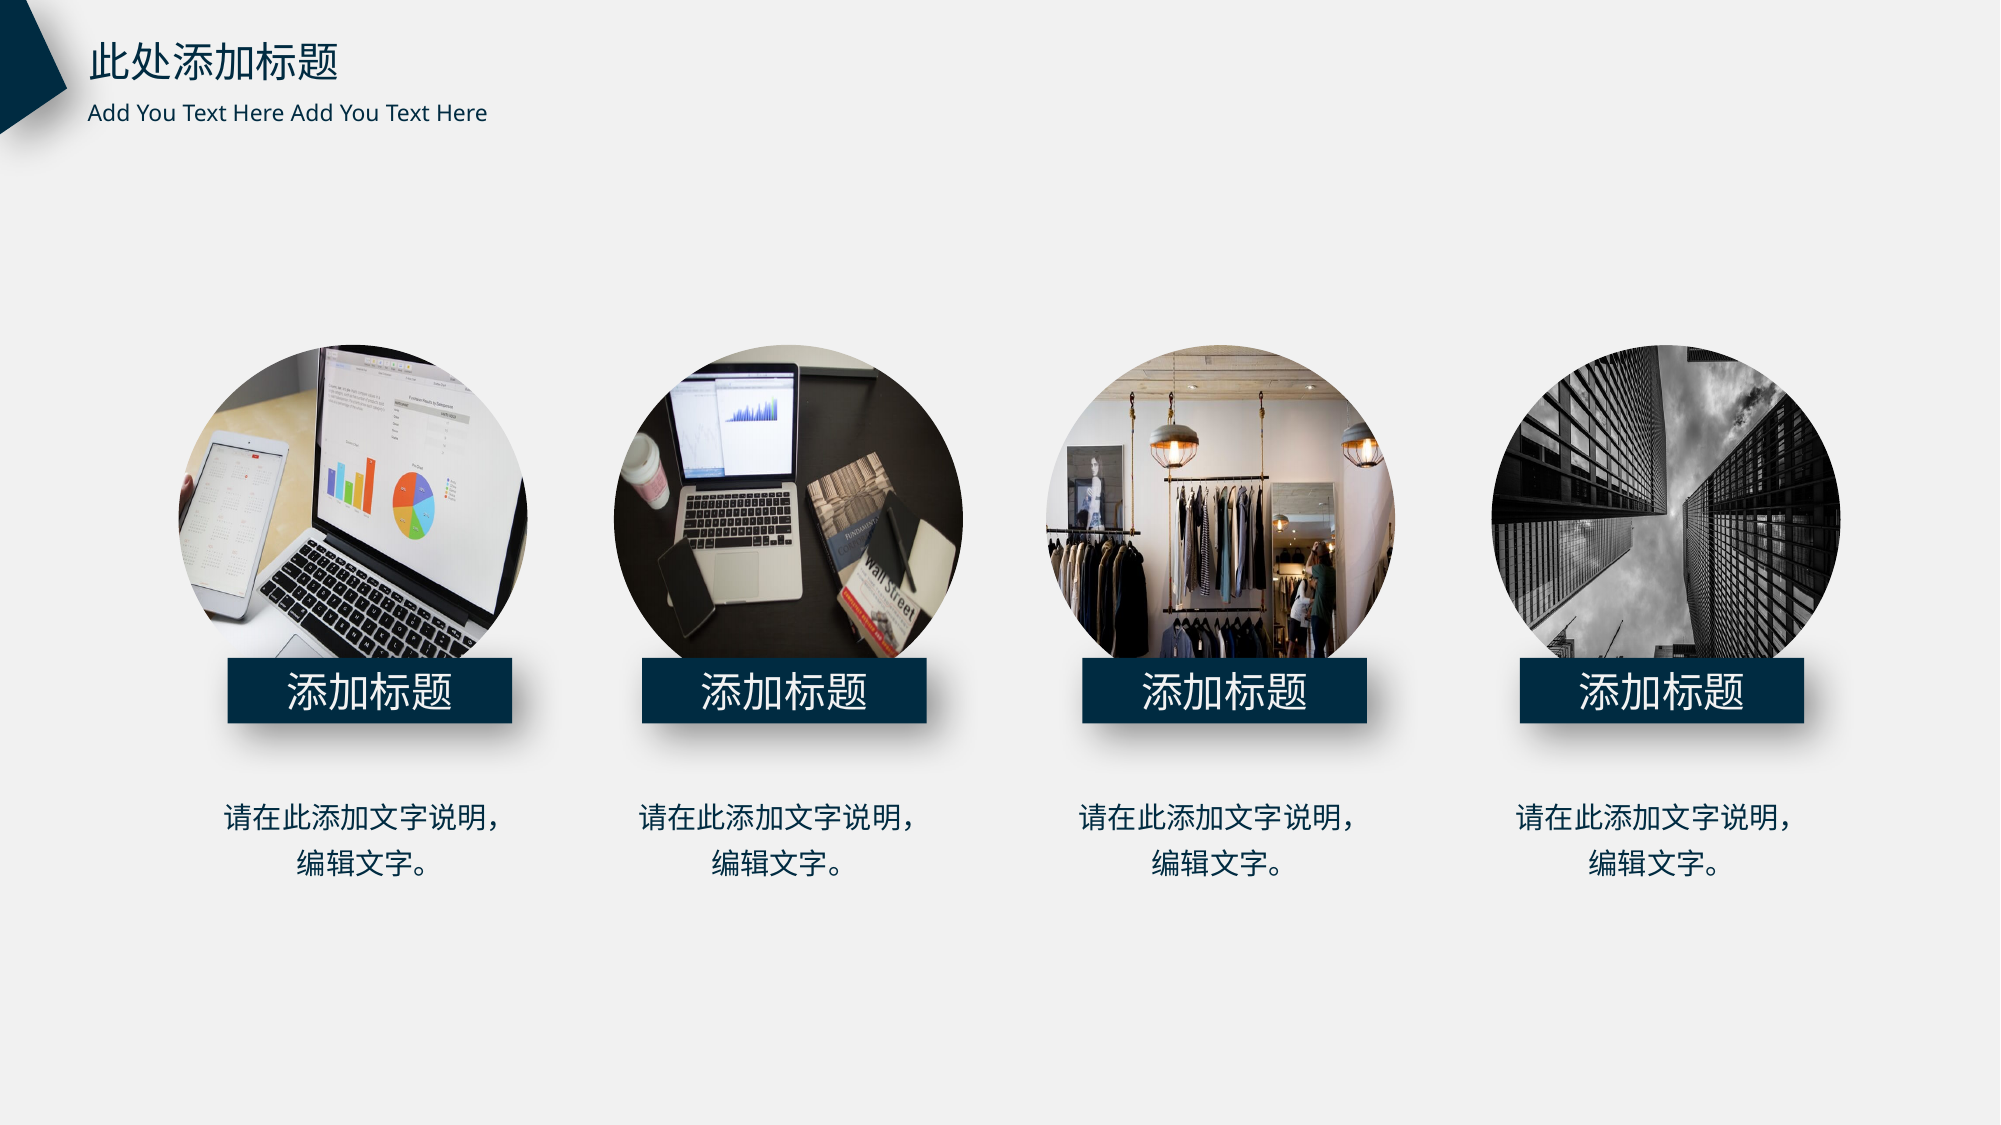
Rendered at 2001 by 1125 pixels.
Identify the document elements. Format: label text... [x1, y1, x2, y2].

text_box 添加标题 [1519, 657, 1805, 724]
text_box Add You Text Here Add You Text Here [82, 83, 532, 134]
text_box 请在此添加文字说明，编辑文字。 [613, 781, 955, 888]
text_box [1490, 344, 1842, 647]
text_box 添加标题 [227, 657, 513, 724]
text_box [1045, 344, 1397, 649]
text_box 添加标题 [642, 657, 927, 724]
text_box [177, 343, 529, 652]
text_box 此处添加标题 [77, 28, 355, 83]
text_box [612, 343, 964, 647]
text_box [0, 0, 68, 135]
text_box 请在此添加文字说明，编辑文字。 [199, 781, 541, 888]
text_box 添加标题 [1082, 657, 1367, 724]
text_box 请在此添加文字说明，编辑文字。 [1491, 781, 1833, 888]
text_box 请在此添加文字说明，编辑文字。 [1054, 781, 1396, 888]
